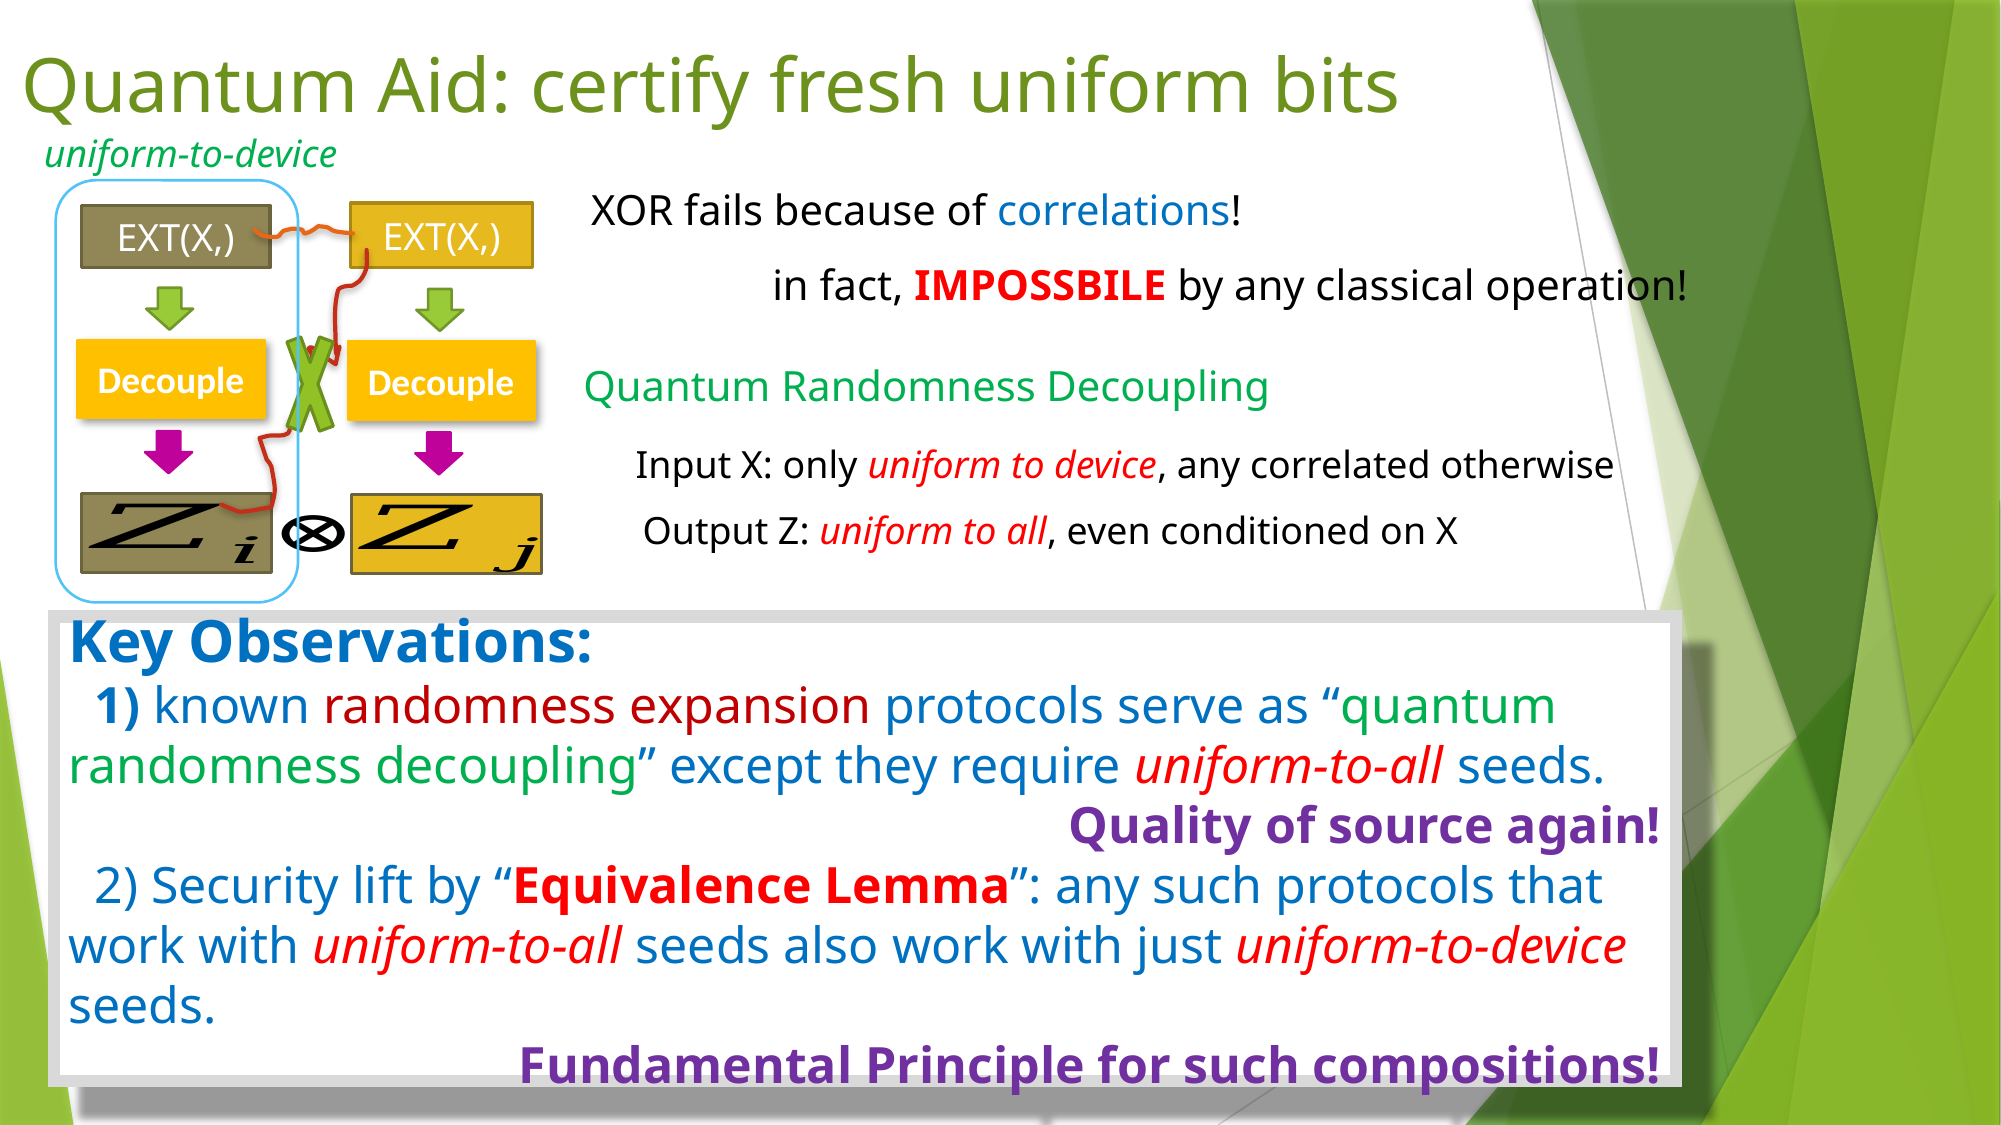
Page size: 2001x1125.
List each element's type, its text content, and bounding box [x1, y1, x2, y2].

text_box Output Z: uniform to all, even conditioned on X [627, 499, 1474, 560]
text_box [317, 247, 369, 367]
text_box [298, 224, 356, 236]
text_box [298, 335, 335, 433]
text_box in fact, IMPOSSBILE by any classical operation! [757, 251, 1703, 316]
text_box Key Observations: 1) known randomness expansion protocols serve as “quantum randomness decoupling” except they require uniform-to-all seeds. Quality of source again! 2) Security lift by “Equivalence Lemma”: any such protocols that work with uniform-to-all seeds also work with just uniform-to-device seeds. Fundamental Principle for such compositions! [53, 616, 1677, 1081]
text_box Input X: only uniform to device, any correlated otherwise [620, 434, 1651, 494]
text_box Quantum Aid: certify fresh uniform bits [7, 30, 1557, 149]
text_box uniform-to-device [29, 122, 353, 183]
text_box Quantum Randomness Decoupling [568, 352, 1286, 418]
text_box XOR fails because of correlations! [576, 176, 1257, 241]
text_box [415, 432, 463, 475]
text_box [55, 183, 298, 603]
text_box [416, 288, 464, 331]
text_box [307, 337, 317, 355]
text_box Decouple [347, 340, 535, 420]
